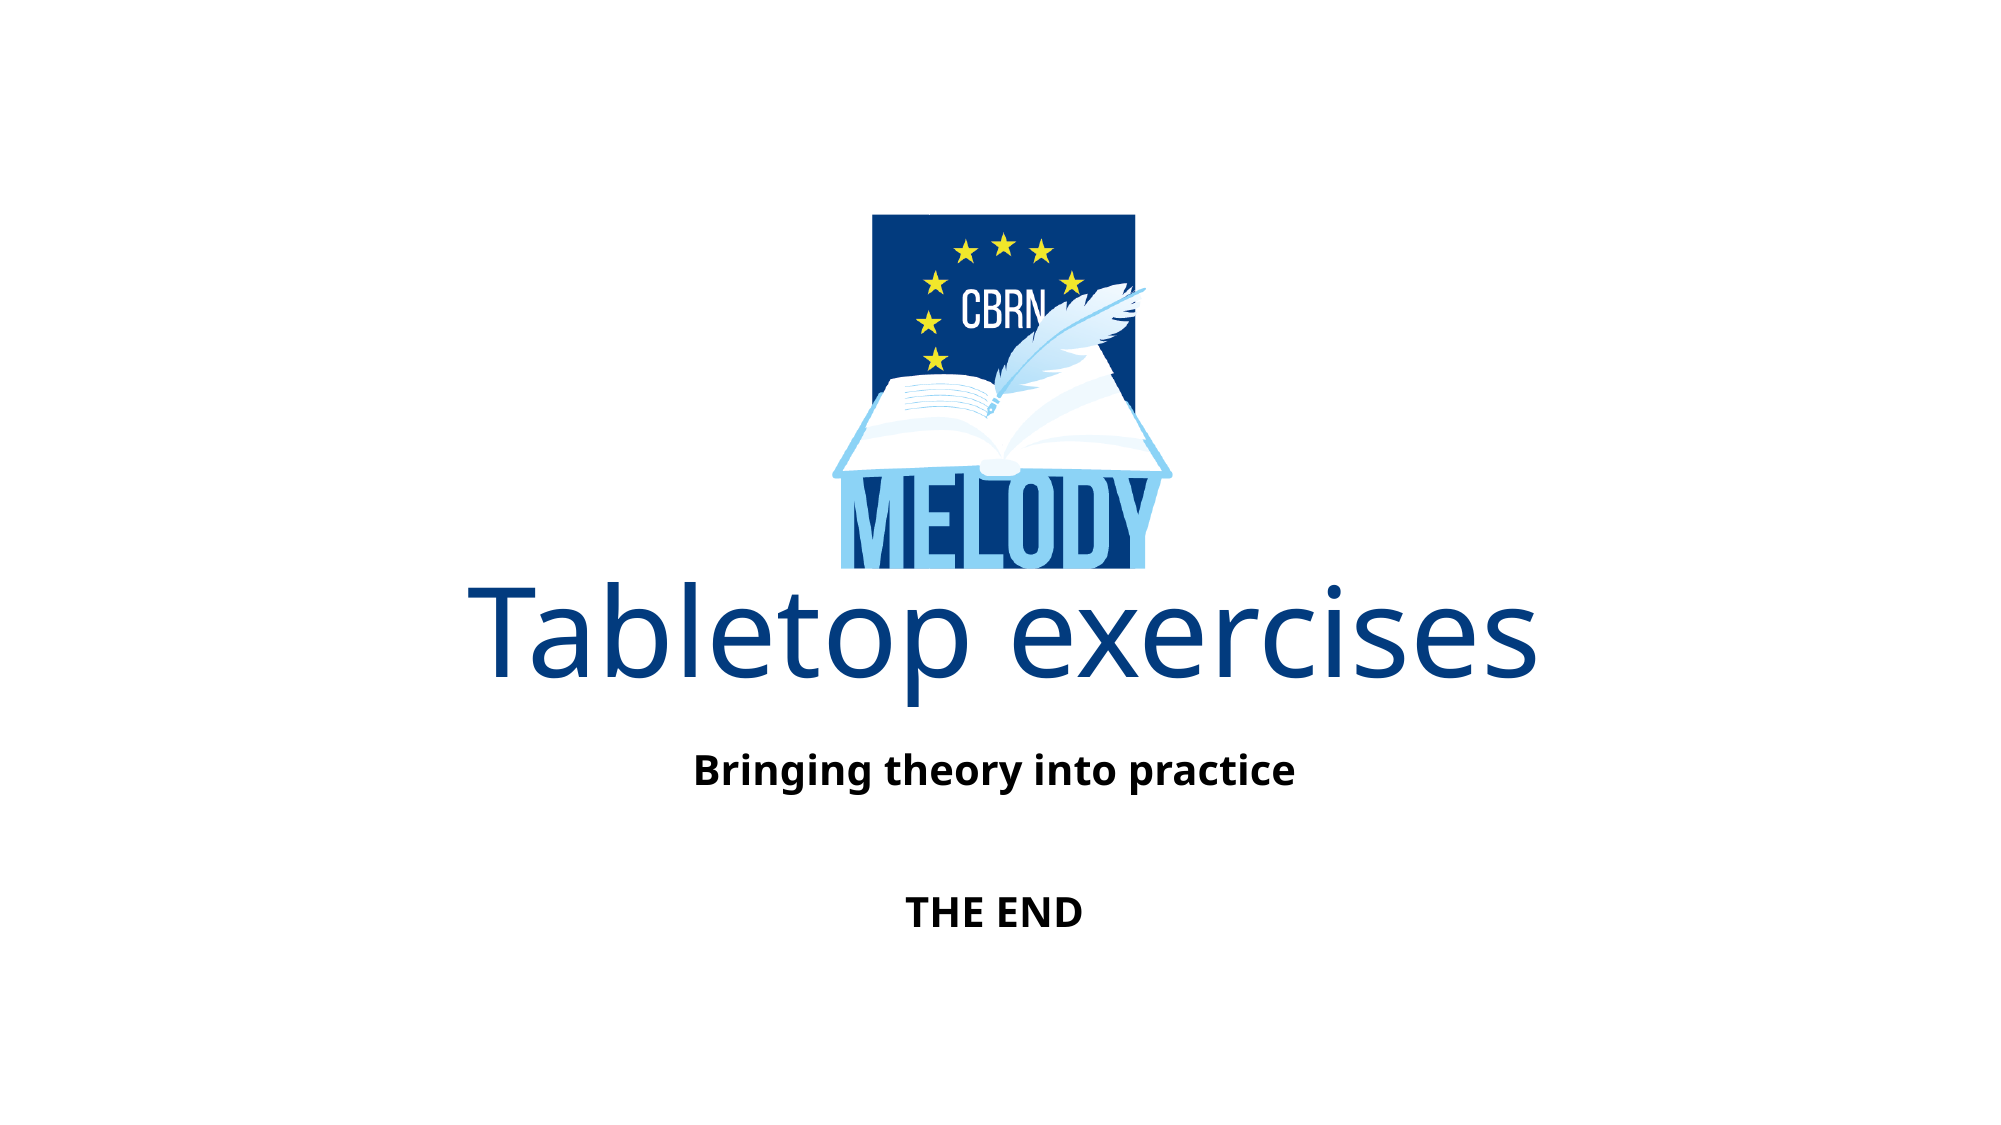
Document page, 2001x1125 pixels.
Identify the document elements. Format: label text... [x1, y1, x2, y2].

list Bringing theory into practice THE END [101, 844, 1899, 1007]
picture [811, 193, 1189, 562]
title Tabletop exercises [106, 562, 1904, 725]
